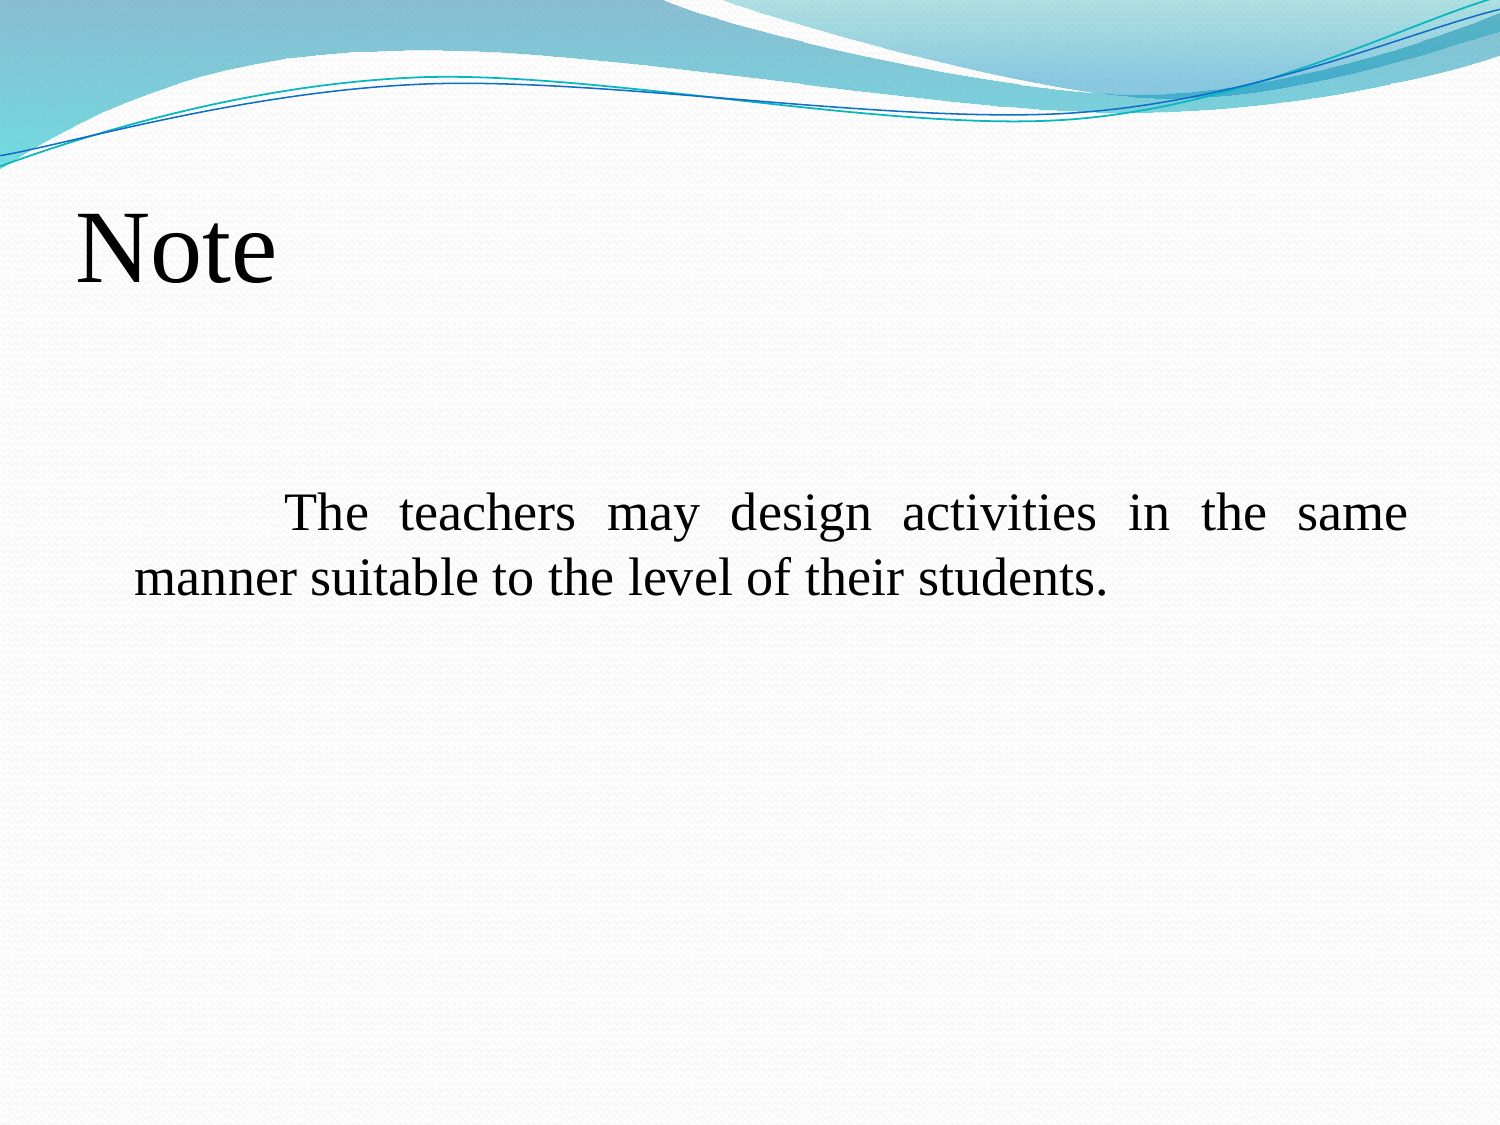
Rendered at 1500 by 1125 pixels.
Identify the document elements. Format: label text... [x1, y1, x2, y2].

list The teachers may design activities in the same manner suitable to the level of their students. [75, 317, 1425, 1038]
title Note [75, 115, 1425, 303]
